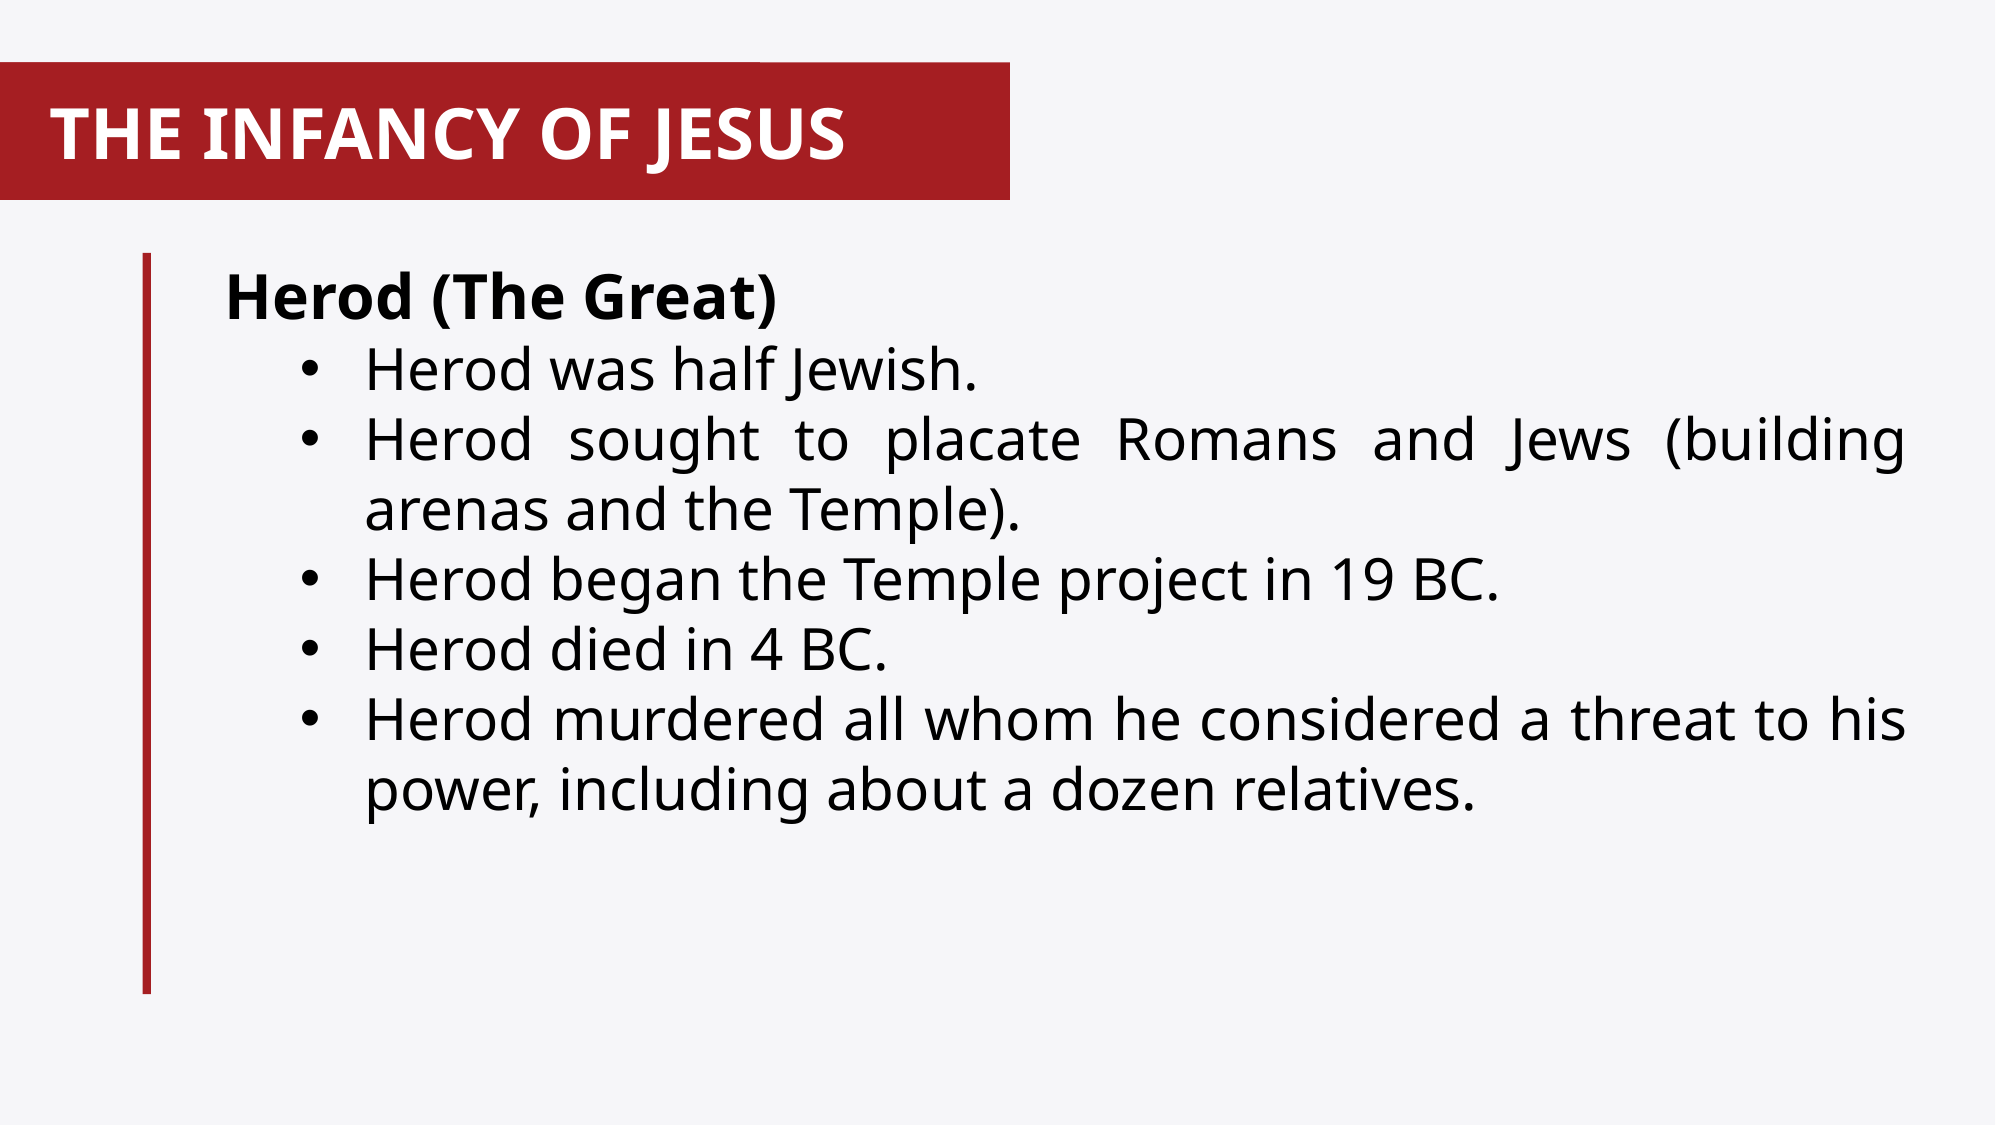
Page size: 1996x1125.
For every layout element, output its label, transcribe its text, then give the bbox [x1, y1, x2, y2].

title THE INFANCY OF JESUS [0, 62, 1010, 200]
text_box Herod (The Great) Herod was half Jewish. Herod sought to placate Romans and Jews (building arenas and the Temple). Herod began the Temple project in 19 BC. Herod died in 4 BC. Herod murdered all whom he considered a threat to his power, including about a dozen relatives. [209, 249, 1923, 425]
